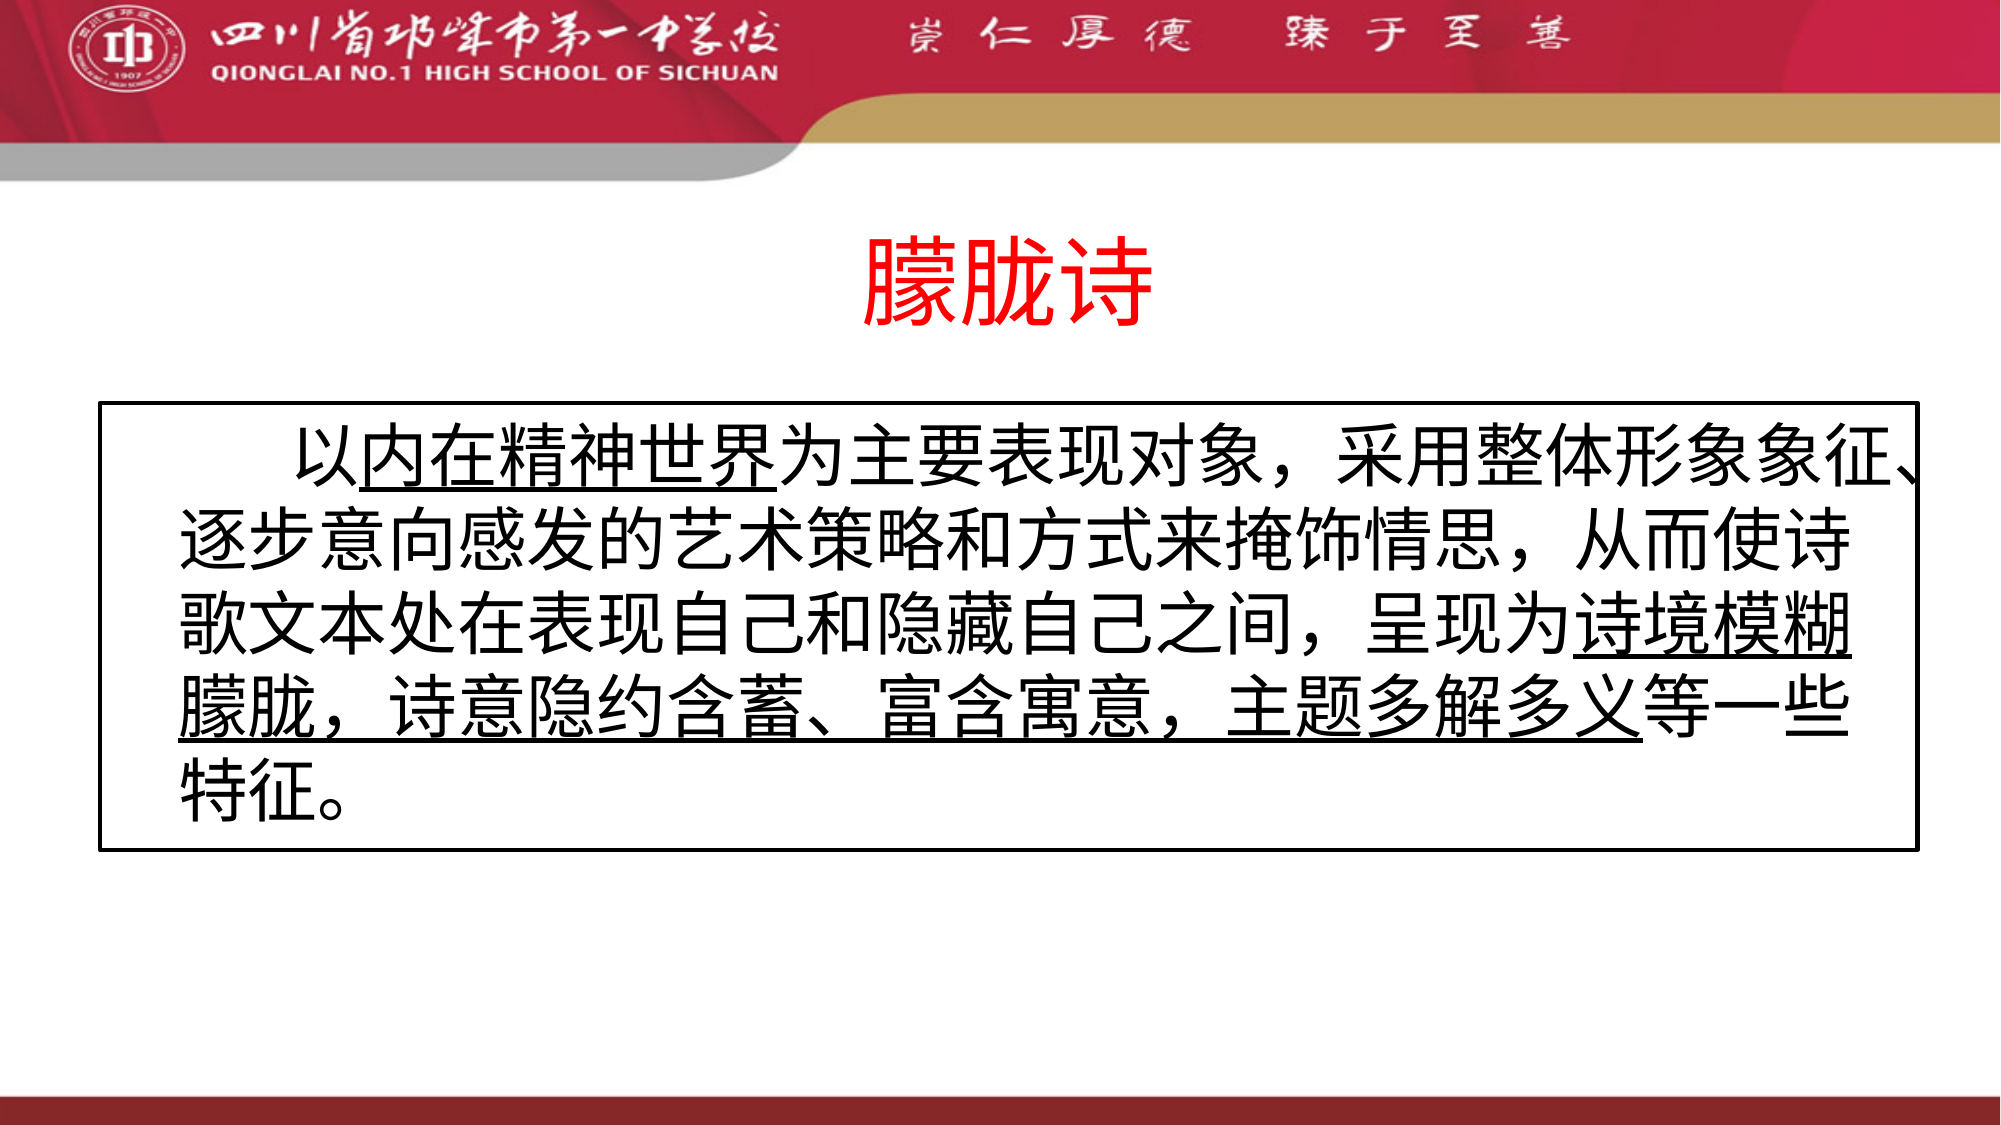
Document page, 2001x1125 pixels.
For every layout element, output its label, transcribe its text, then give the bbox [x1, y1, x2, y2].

text_box 以内在精神世界为主要表现对象，采用整体形象象征、逐步意向感发的艺术策略和方式来掩饰情思，从而使诗歌文本处在表现自己和隐藏自己之间，呈现为诗境模糊朦胧，诗意隐约含蓄、富含寓意，主题多解多义等一些特征。 [98, 401, 1920, 852]
text_box 朦胧诗 [744, 185, 1274, 373]
picture [0, 0, 2001, 1125]
